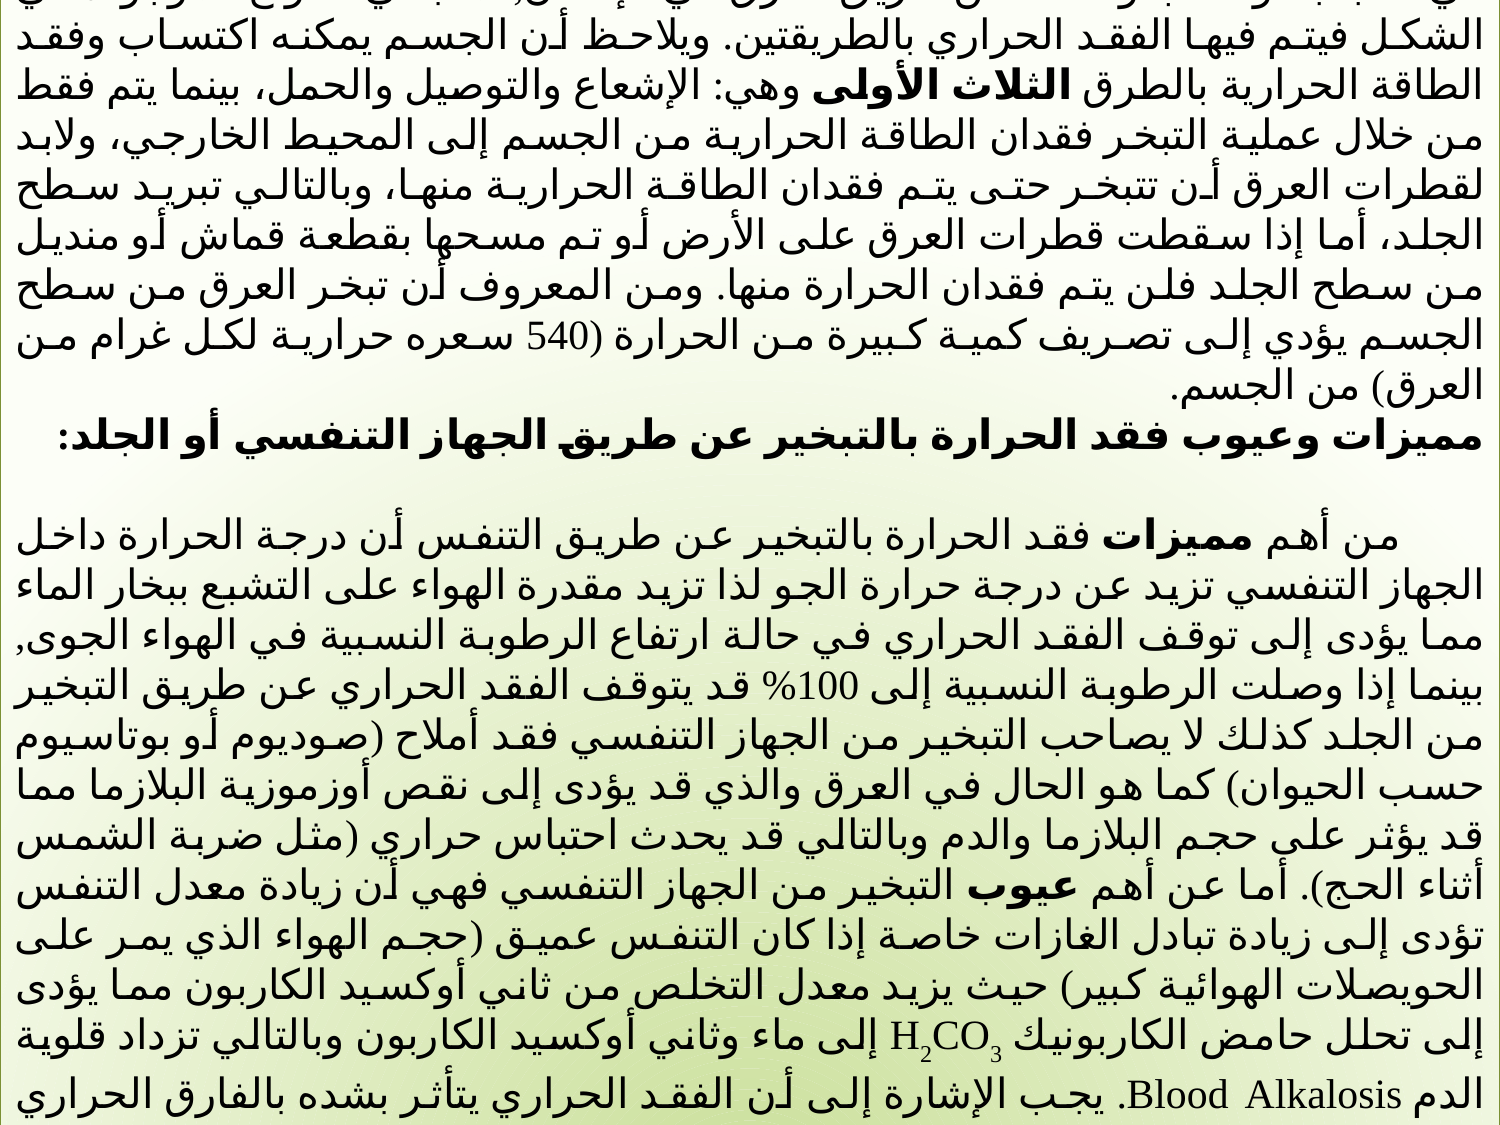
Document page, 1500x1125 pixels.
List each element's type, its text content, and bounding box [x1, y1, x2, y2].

text_box يوضح الشكل أعلاه أن الفقد الحراري عن طريق التبخير يكون 100% عن طريق التنفس في الدجاجة والكلب و100% عن طريق العرق في الإنسان, أما باقي الأنواع الموجودة في الشكل فيتم فيها الفقد الحراري بالطريقتين. ويلاحظ أن الجسم يمكنه اكتساب وفقد الطاقة الحرارية بالطرق الثلاث الأولى وهي: الإشعاع والتوصيل والحمل، بينما يتم فقط من خلال عملية التبخر فقدان الطاقة الحرارية من الجسم إلى المحيط الخارجي، ولابد لقطرات العرق أن تتبخر حتى يتم فقدان الطاقة الحرارية منها، وبالتالي تبريد سطح الجلد، أما إذا سقطت قطرات العرق على الأرض أو تم مسحها بقطعة قماش أو منديل من سطح الجلد فلن يتم فقدان الحرارة منها. ومن المعروف أن تبخر العرق من سطح الجسم يؤدي إلى تصريف كمية كبيرة من الحرارة (540 سعره حرارية لكل غرام من العرق) من الجسم. مميزات وعيوب فقد الحرارة بالتبخير عن طريق الجهاز التنفسي أو الجلد: من أهم مميزات فقد الحرارة بالتبخير عن طريق التنفس أن درجة الحرارة داخل الجهاز التنفسي تزيد عن درجة حرارة الجو لذا تزيد مقدرة الهواء على التشبع ببخار الماء مما يؤدى إلى توقف الفقد الحراري في حالة ارتفاع الرطوبة النسبية في الهواء الجوى, بينما إذا وصلت الرطوبة النسبية إلى 100% قد يتوقف الفقد الحراري عن طريق التبخير من الجلد كذلك لا يصاحب التبخير من الجهاز التنفسي فقد أملاح (صوديوم أو بوتاسيوم حسب الحيوان) كما هو الحال في العرق والذي قد يؤدى إلى نقص أوزموزية البلازما مما قد يؤثر على حجم البلازما والدم وبالتالي قد يحدث احتباس حراري (مثل ضربة الشمس أثناء الحج). أما عن أهم عيوب التبخير من الجهاز التنفسي فهي أن زيادة معدل التنفس تؤدى إلى زيادة تبادل الغازات خاصة إذا كان التنفس عميق (حجم الهواء الذي يمر على الحويصلات الهوائية كبير) حيث يزيد معدل التخلص من ثاني أوكسيد الكاربون مما يؤدى إلى تحلل حامض الكاربونيك H2CO3 إلى ماء وثاني أوكسيد الكاربون وبالتالي تزداد قلوية الدم Blood Alkalosis. يجب الإشارة إلى أن الفقد الحراري يتأثر بشده بالفارق الحراري بين درجة حرارة الجسم ودرجة حرارة الجو وبمساحة مسطح الجسم 0.75 (BW) تناسب طردي كذلك فإن الفقد الحراري يتم على مرحلتين: [0, 0, 1500, 1125]
